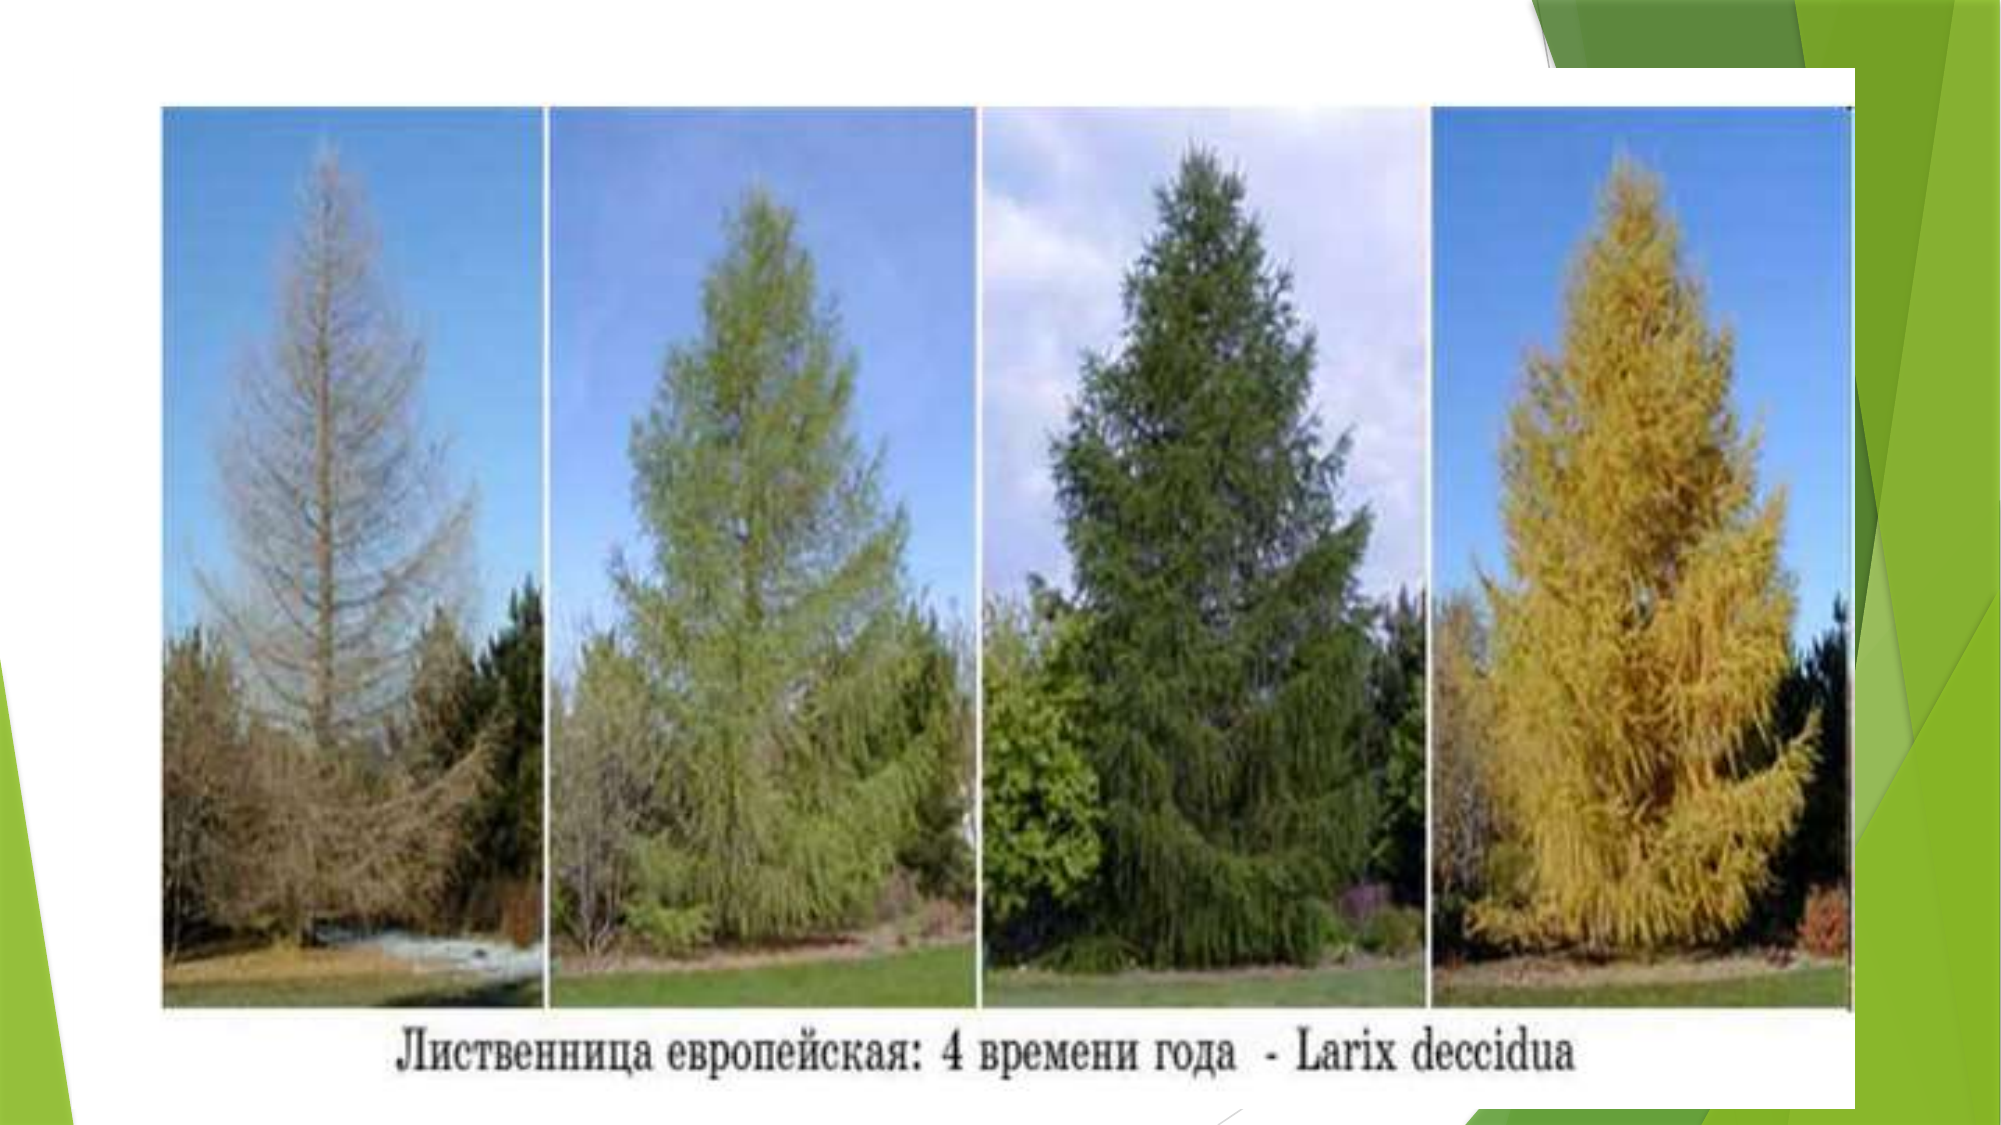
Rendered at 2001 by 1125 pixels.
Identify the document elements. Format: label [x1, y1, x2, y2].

picture [72, 67, 1855, 1110]
